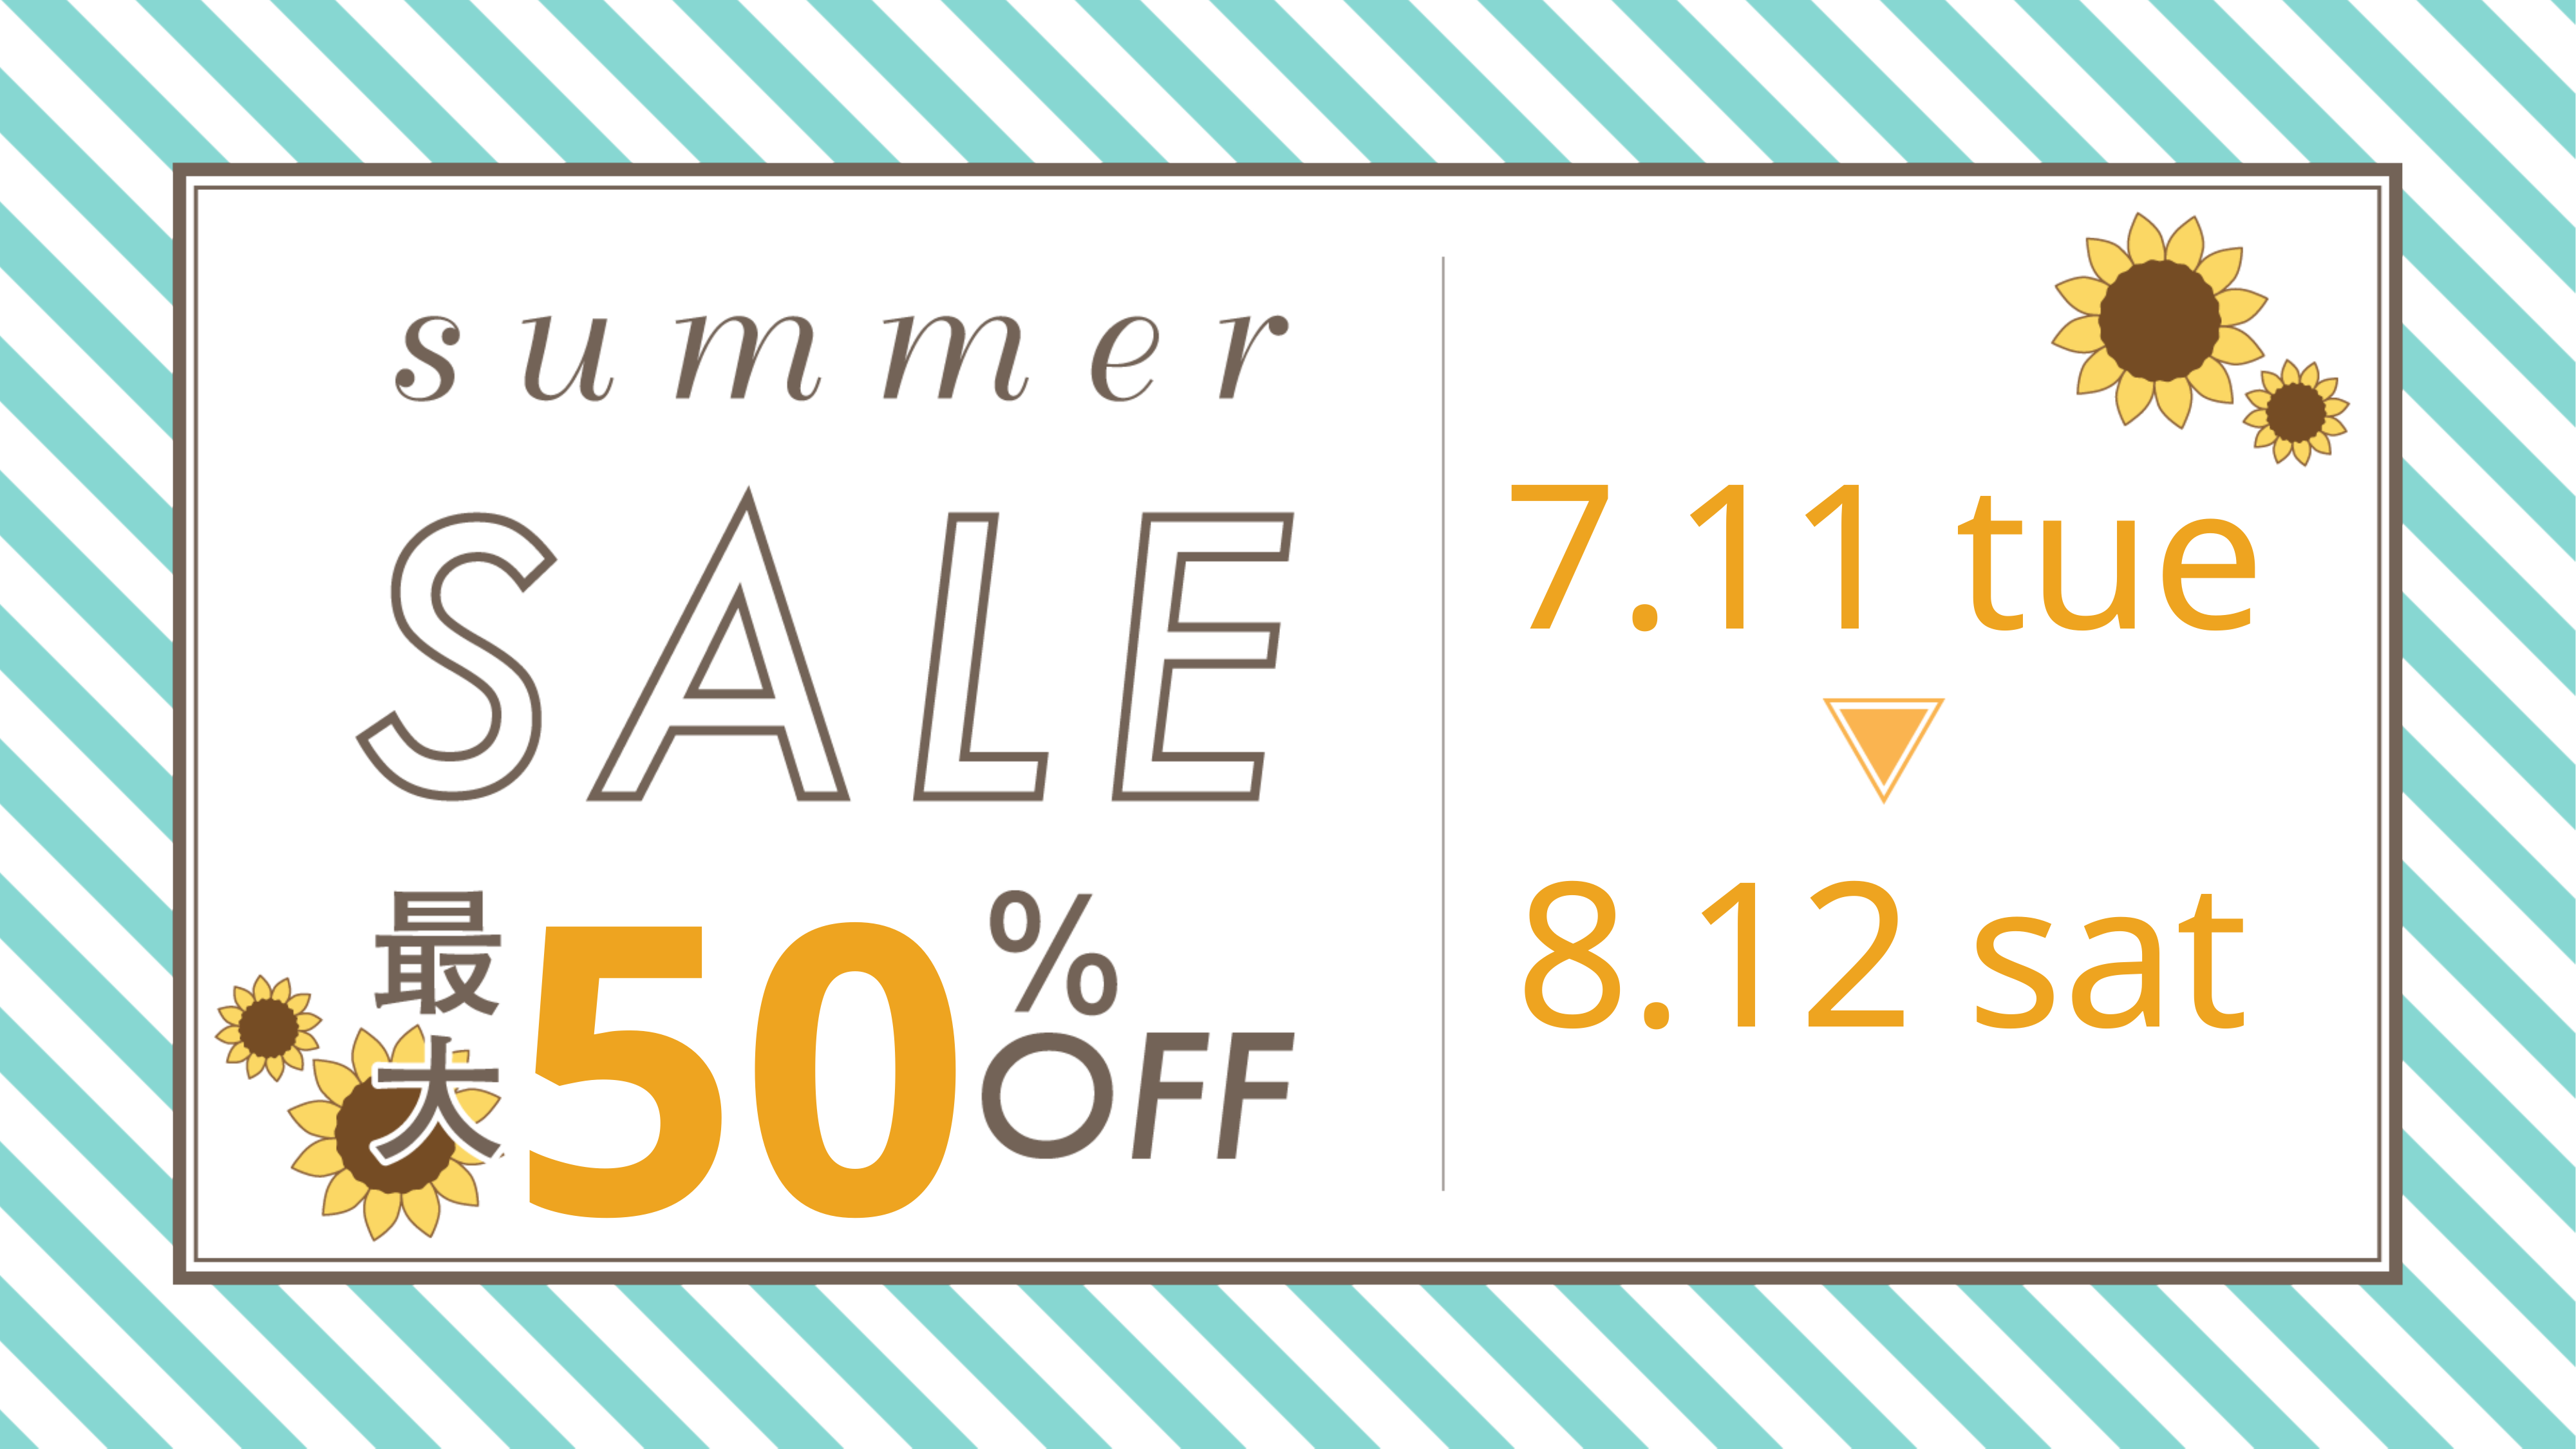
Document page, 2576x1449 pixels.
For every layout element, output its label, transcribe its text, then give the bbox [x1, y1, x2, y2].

text_box 50 [500, 565, 1023, 1300]
text_box 8.12 sat [1364, 699, 2400, 1072]
text_box 7.11 tue [1364, 302, 2405, 674]
picture [0, 0, 2576, 1449]
